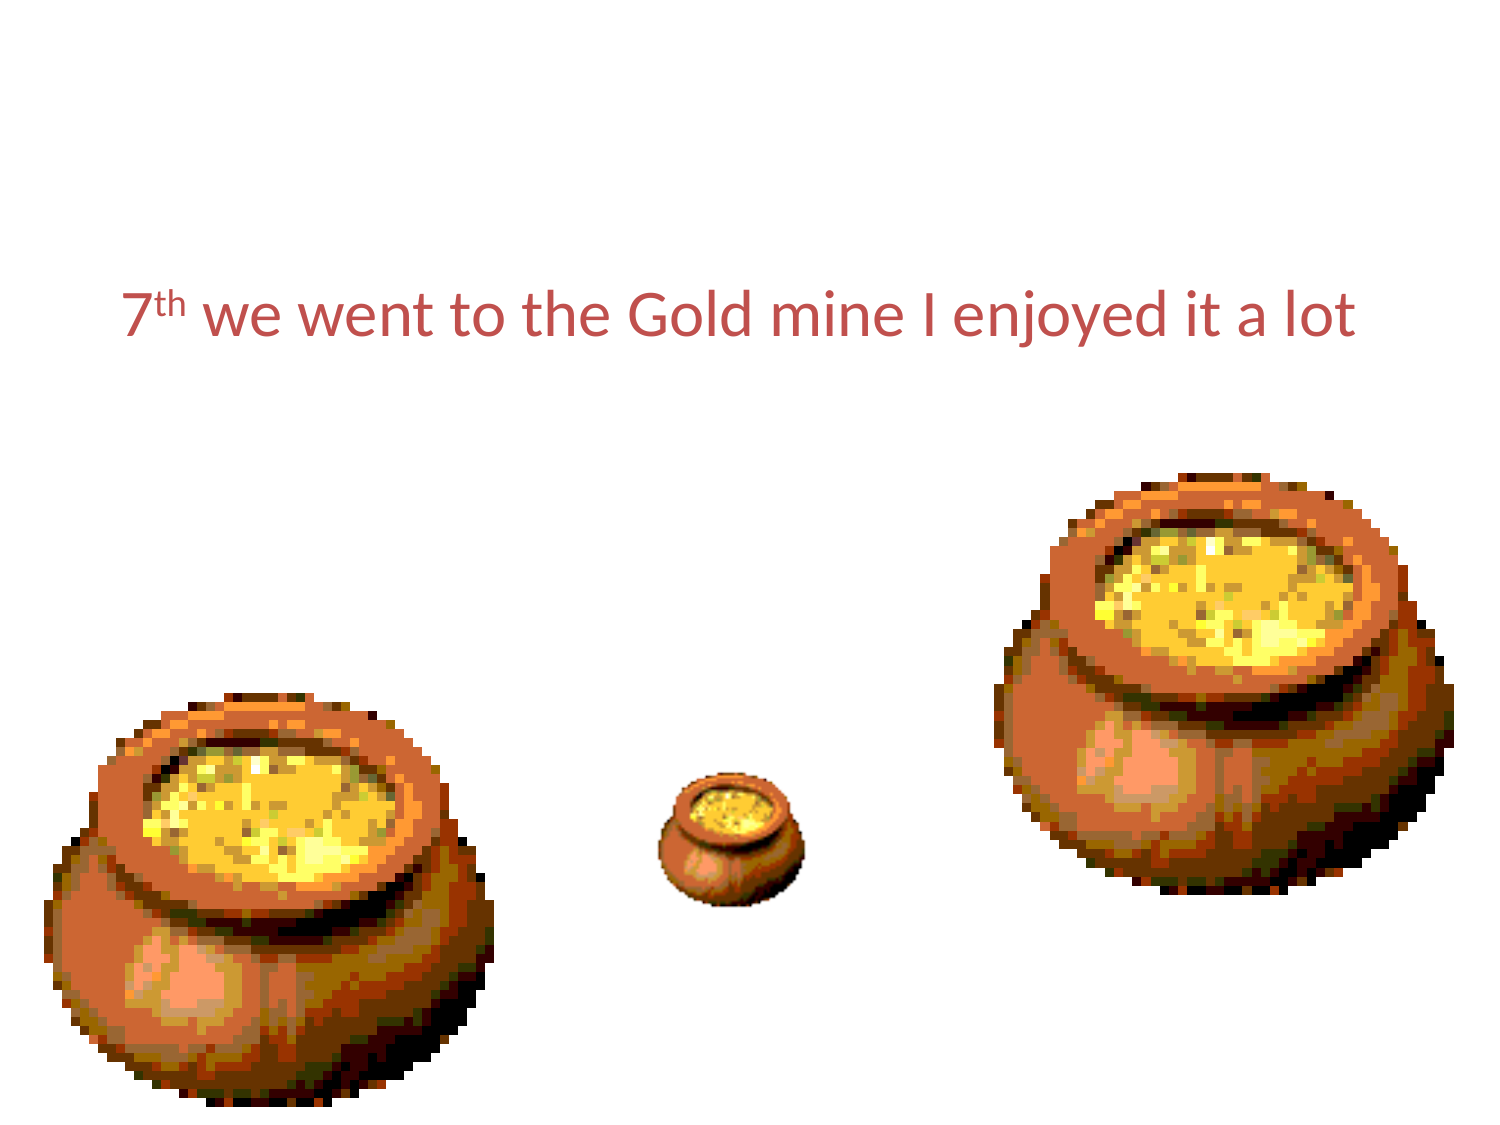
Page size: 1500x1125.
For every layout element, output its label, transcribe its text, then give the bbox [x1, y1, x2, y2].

picture [644, 738, 821, 915]
picture [948, 363, 1500, 915]
list 7th we went to the Gold mine I enjoyed it a lot [75, 262, 1425, 1005]
picture [0, 585, 540, 1125]
